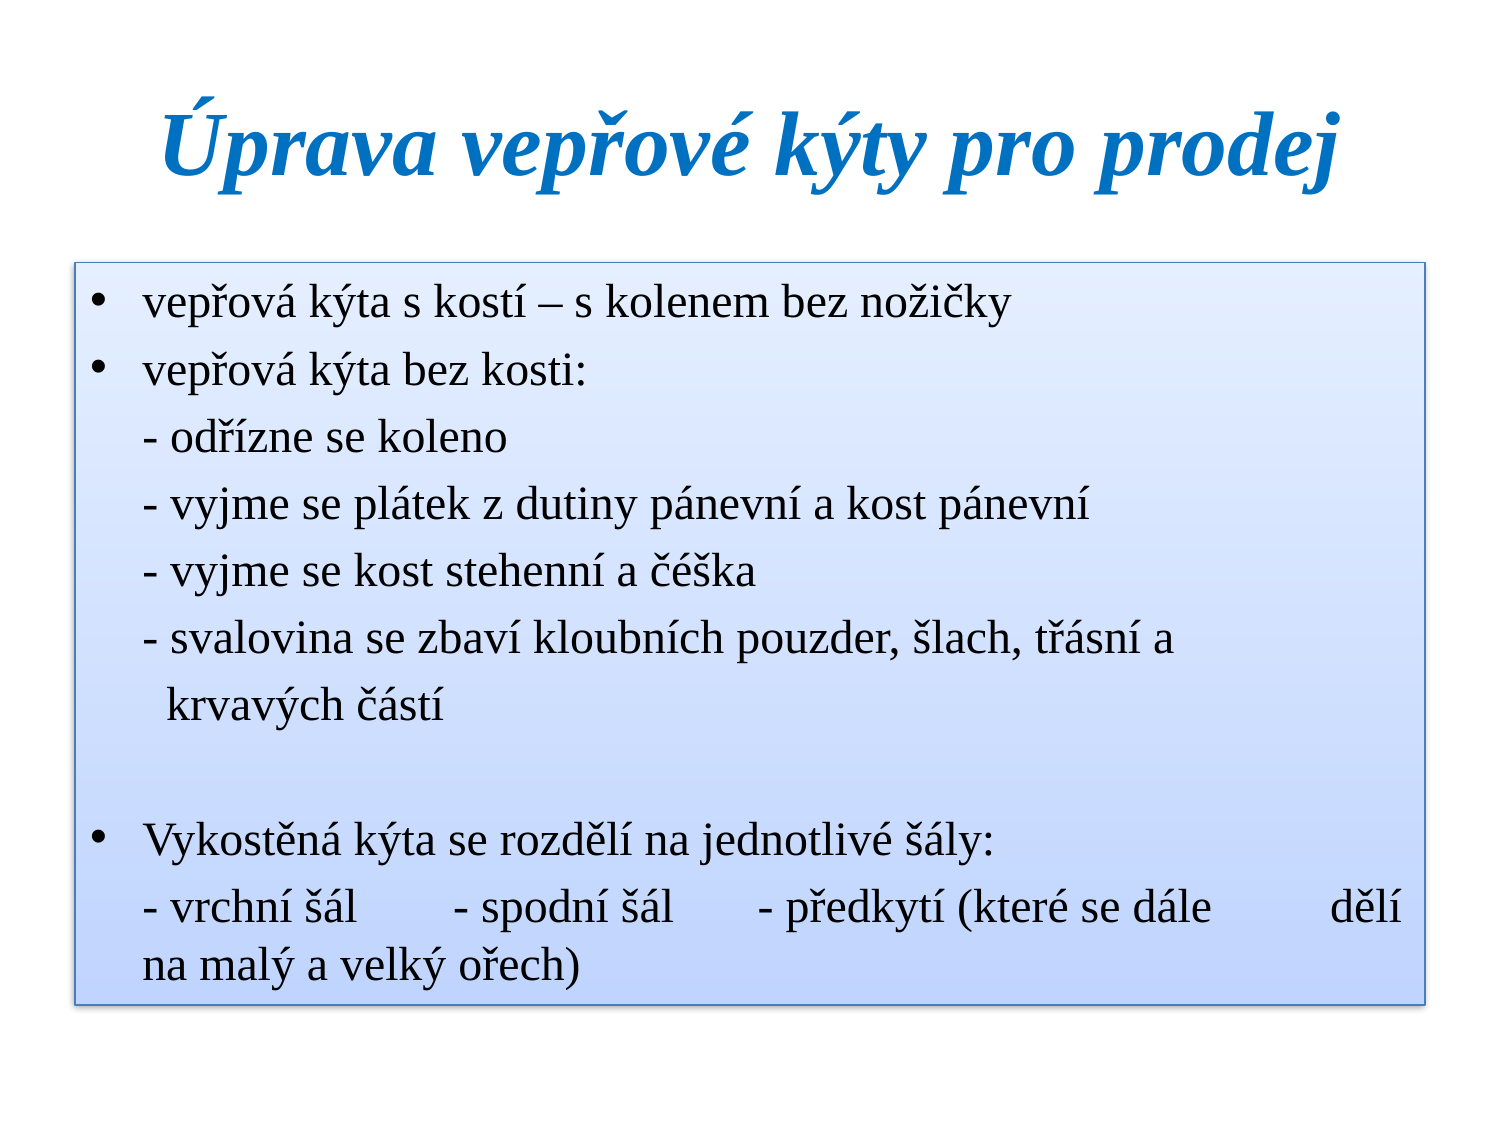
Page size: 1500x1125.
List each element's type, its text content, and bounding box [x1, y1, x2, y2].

title Úprava vepřové kýty pro prodej [75, 45, 1425, 233]
list vepřová kýta s kostí – s kolenem bez nožičky vepřová kýta bez kosti: - odřízne se koleno - vyjme se plátek z dutiny pánevní a kost pánevní - vyjme se kost stehenní a čéška - svalovina se zbaví kloubních pouzder, šlach, třásní a krvavých částí Vykostěná kýta se rozdělí na jednotlivé šály: - vrchní šál - spodní šál - předkytí (které se dále dělí na malý a velký ořech) [74, 262, 1426, 1006]
